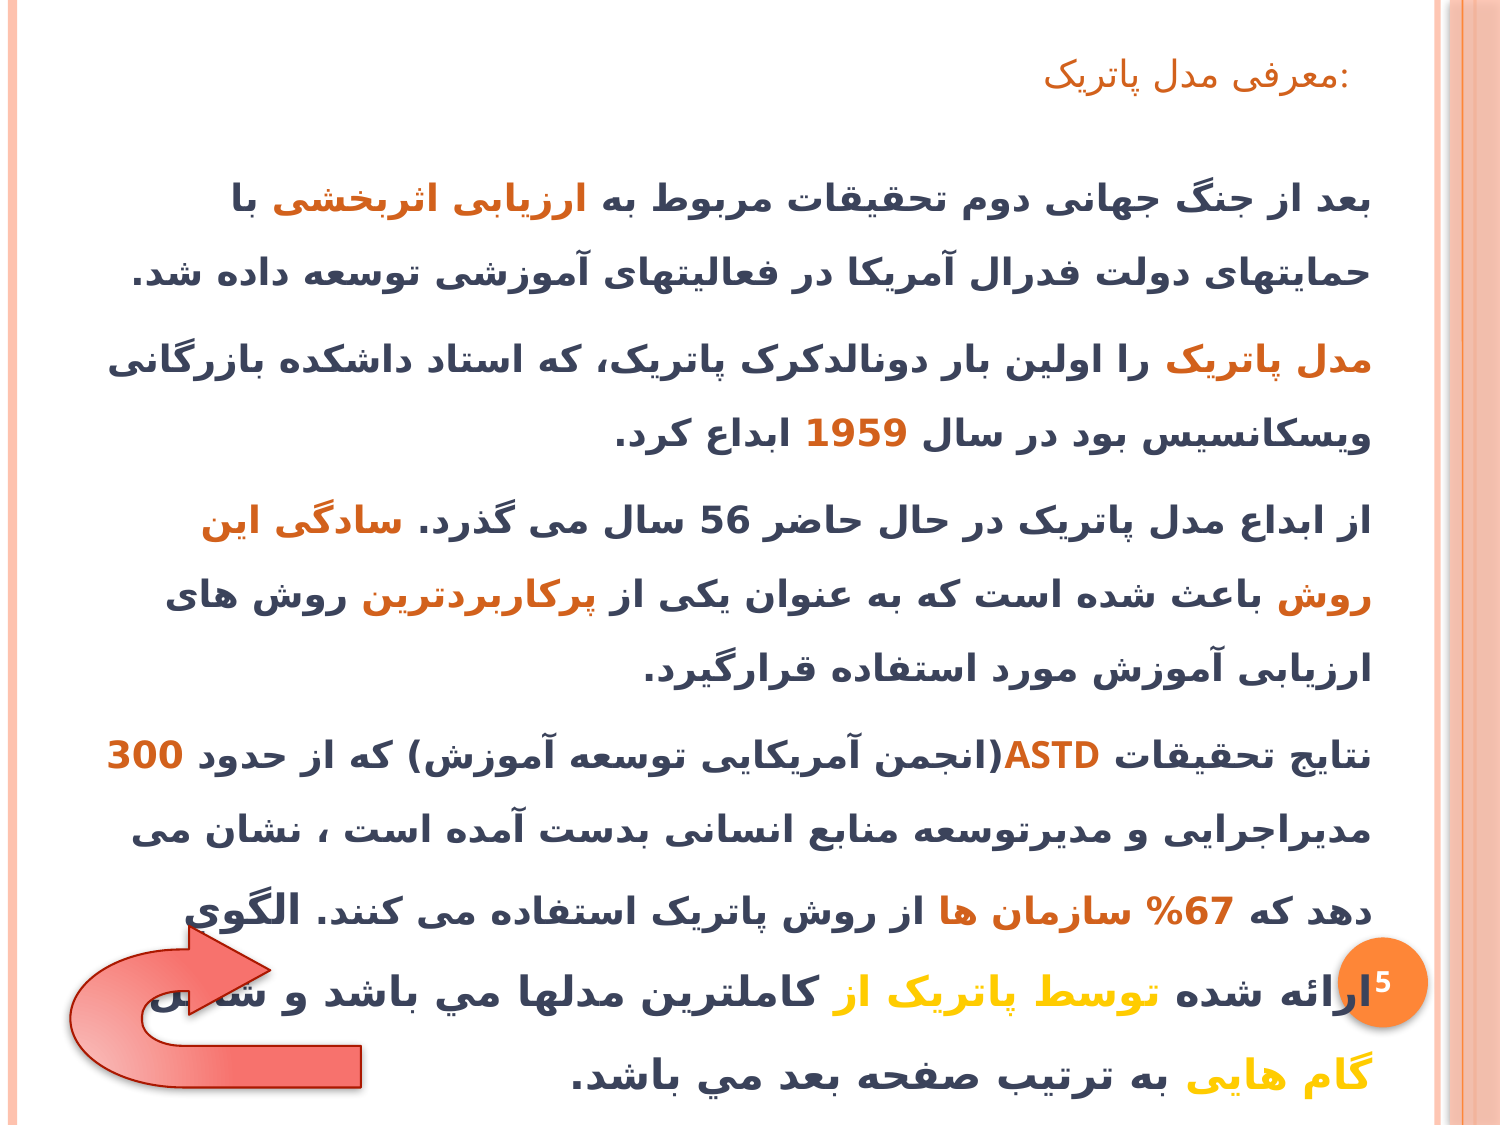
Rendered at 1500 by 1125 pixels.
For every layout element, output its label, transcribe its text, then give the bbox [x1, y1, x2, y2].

slide_number 5 [1333, 940, 1434, 1027]
list بعد از جنگ جهانی دوم تحقیقات مربوط به ارزیابی اثربخشی با حمایتهای دولت فدرال آمریکا در فعالیتهای آموزشی توسعه داده شد. مدل پاتریک را اولین بار دونالدکرک پاتریک، که استاد داشکده بازرگانی ویسکانسیس بود در سال 1959 ابداع کرد. از ابداع مدل پاتریک در حال حاضر 56 سال می گذرد. سادگی این روش باعث شده است که به عنوان یکی از پرکاربردترین روش های ارزیابی آموزش مورد استفاده قرارگیرد. نتایج تحقیقات ASTD(انجمن آمریکایی توسعه آموزش) که از حدود 300 مدیراجرایی و مدیرتوسعه منابع انسانی بدست آمده است ، نشان می دهد که 67% سازمان ها از روش پاتریک استفاده می کنند. الگوي ارائه شده توسط پاتريک از کاملترين مدلها مي باشد و شامل گام هایی به ترتيب صفحه بعد مي باشد. [76, 137, 1388, 953]
text_box [69, 924, 362, 1089]
text_box معرفی مدل پاتريک: [171, 42, 1365, 103]
